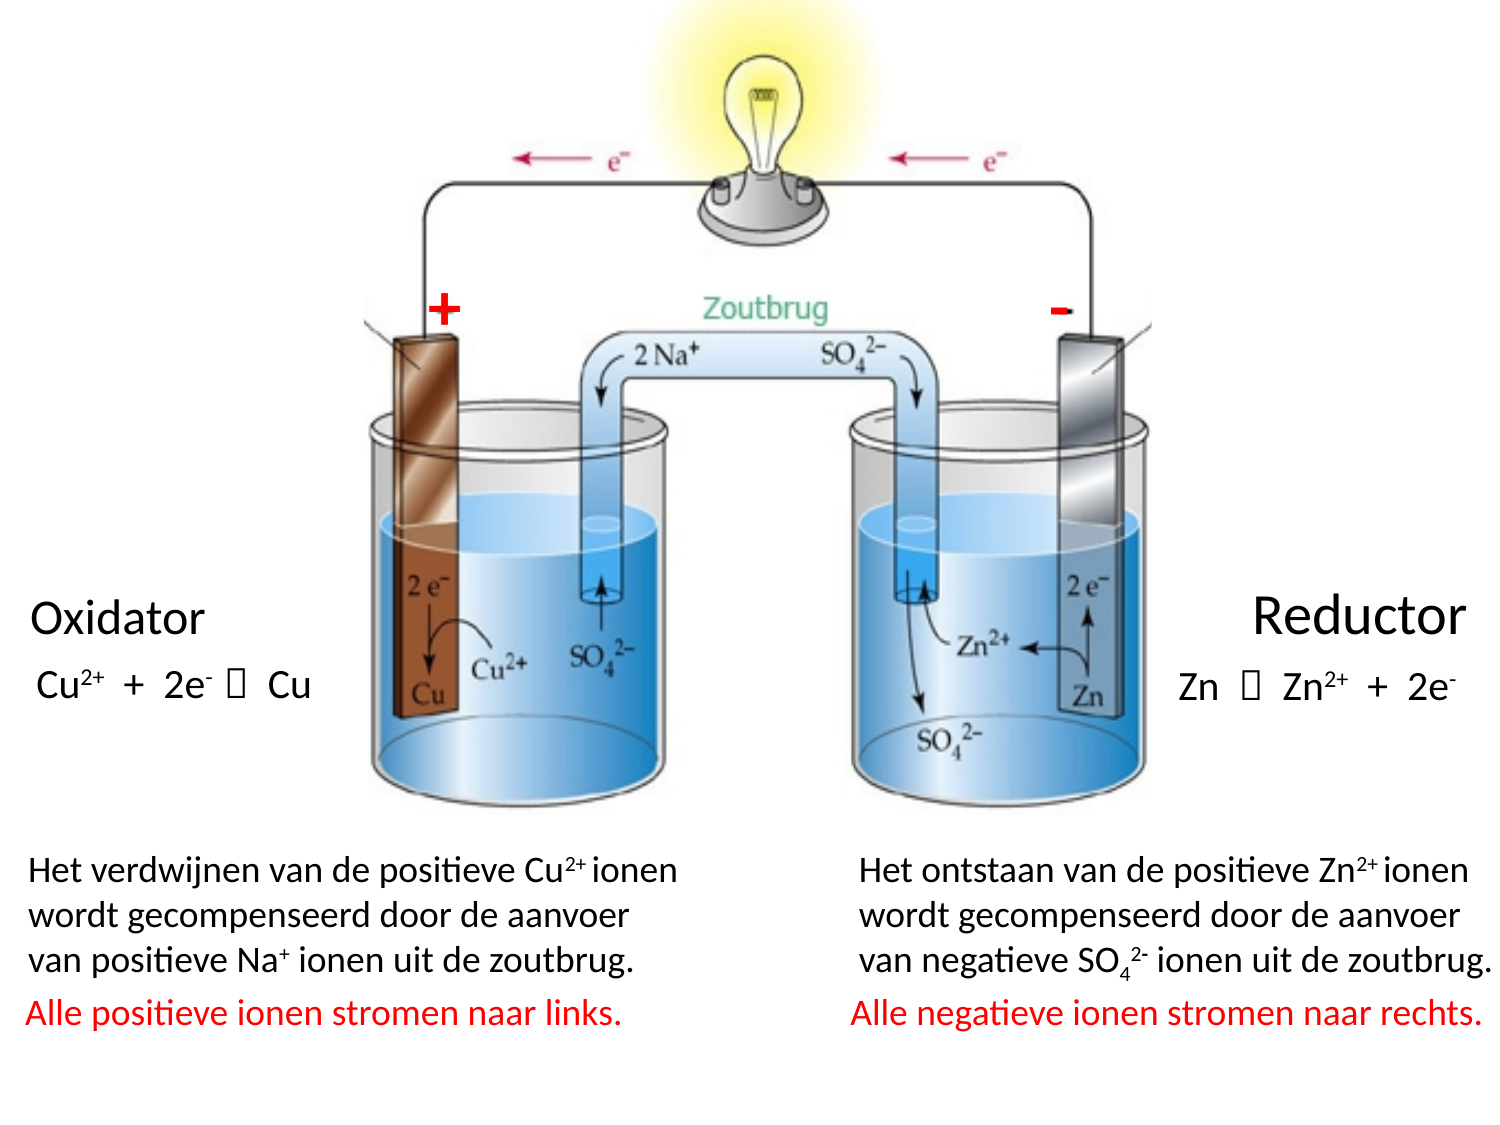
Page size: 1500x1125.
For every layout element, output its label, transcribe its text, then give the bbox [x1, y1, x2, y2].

text_box Oxidator Reductor [15, 568, 363, 654]
text_box Cu2+ + 2e-  Cu [0, 611, 363, 703]
text_box Het ontstaan van de positieve Zn2+ ionen wordt gecompenseerd door de aanvoer van negatieve SO42- ionen uit de zoutbrug. [843, 837, 1500, 981]
picture [363, 0, 1152, 815]
text_box Oxidator Reductor [1152, 568, 1498, 654]
text_box Het verdwijnen van de positieve Cu2+ ionen wordt gecompenseerd door de aanvoer van positieve Na+ ionen uit de zoutbrug. [13, 837, 702, 988]
text_box Alle positieve ionen stromen naar links. [10, 981, 639, 1041]
text_box Alle negatieve ionen stromen naar rechts. [835, 981, 1500, 1041]
text_box Zn  Zn2+ + 2e- [1163, 656, 1500, 748]
